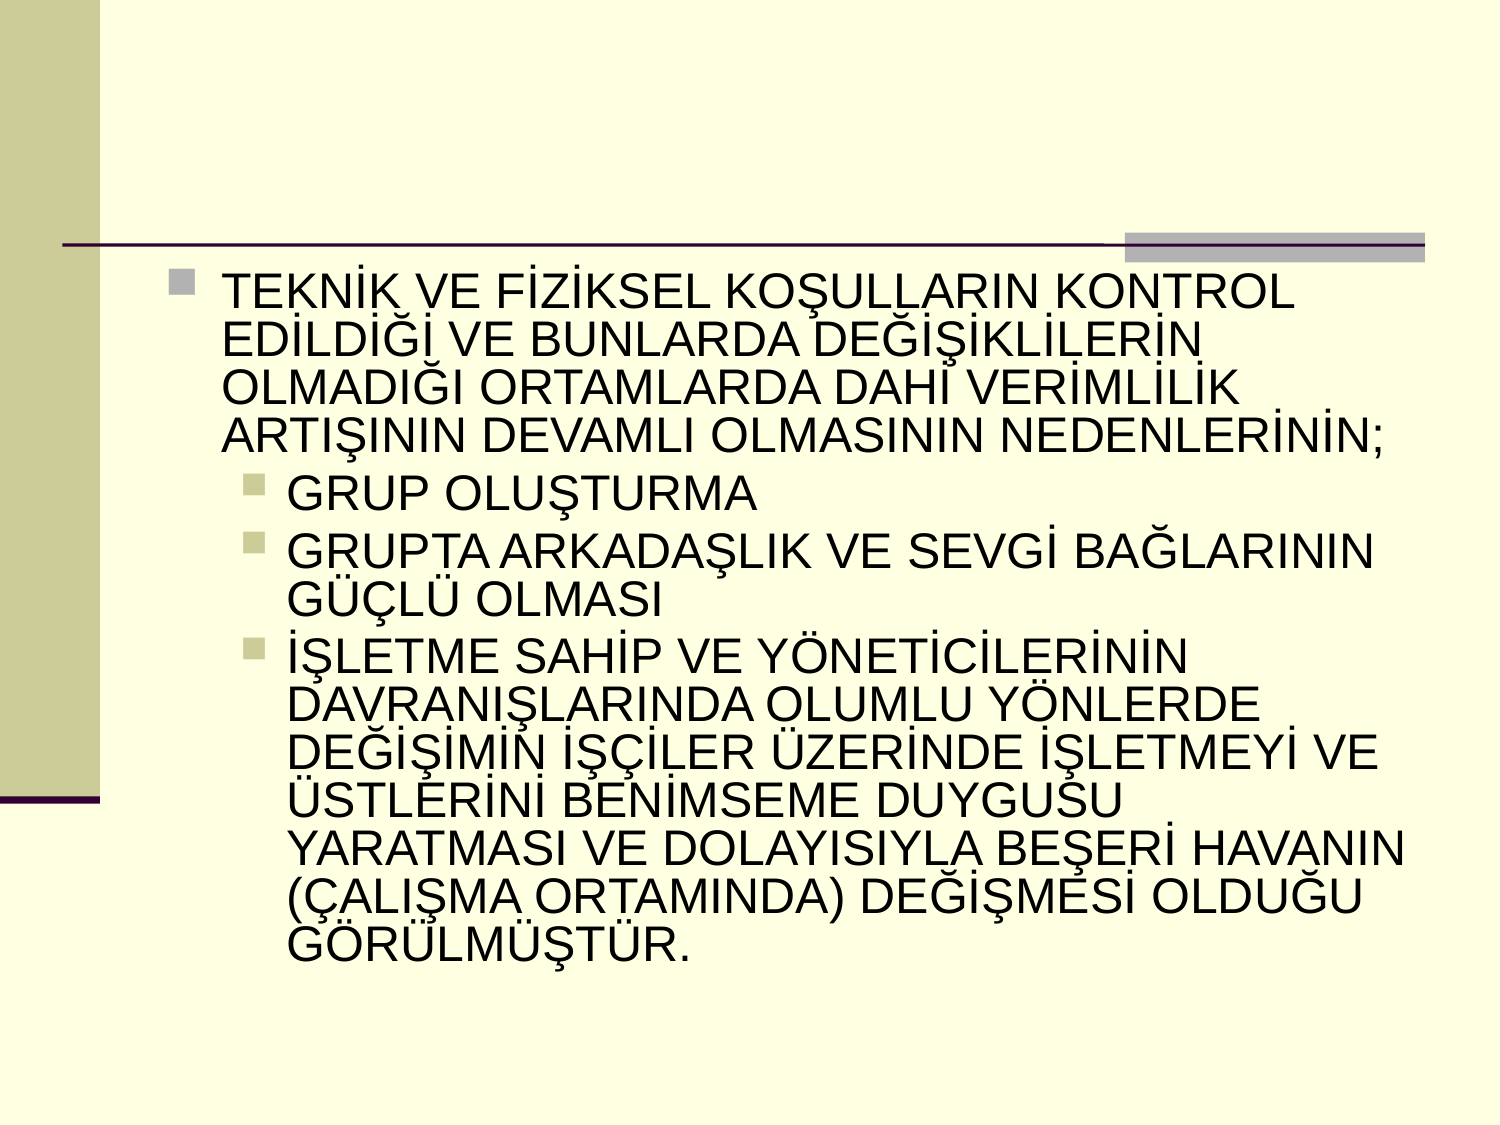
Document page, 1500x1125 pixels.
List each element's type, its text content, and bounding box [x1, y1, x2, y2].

list TEKNİK VE FİZİKSEL KOŞULLARIN KONTROL EDİLDİĞİ VE BUNLARDA DEĞİŞİKLİLERİN OLMADIĞI ORTAMLARDA DAHİ VERİMLİLİK ARTIŞININ DEVAMLI OLMASININ NEDENLERİNİN; GRUP OLUŞTURMA GRUPTA ARKADAŞLIK VE SEVGİ BAĞLARININ GÜÇLÜ OLMASI İŞLETME SAHİP VE YÖNETİCİLERİNİN DAVRANIŞLARINDA OLUMLU YÖNLERDE DEĞİŞİMİN İŞÇİLER ÜZERİNDE İŞLETMEYİ VE ÜSTLERİNİ BENİMSEME DUYGUSU YARATMASI VE DOLAYISIYLA BEŞERİ HAVANIN (ÇALIŞMA ORTAMINDA) DEĞİŞMESİ OLDUĞU GÖRÜLMÜŞTÜR. [149, 262, 1426, 1006]
